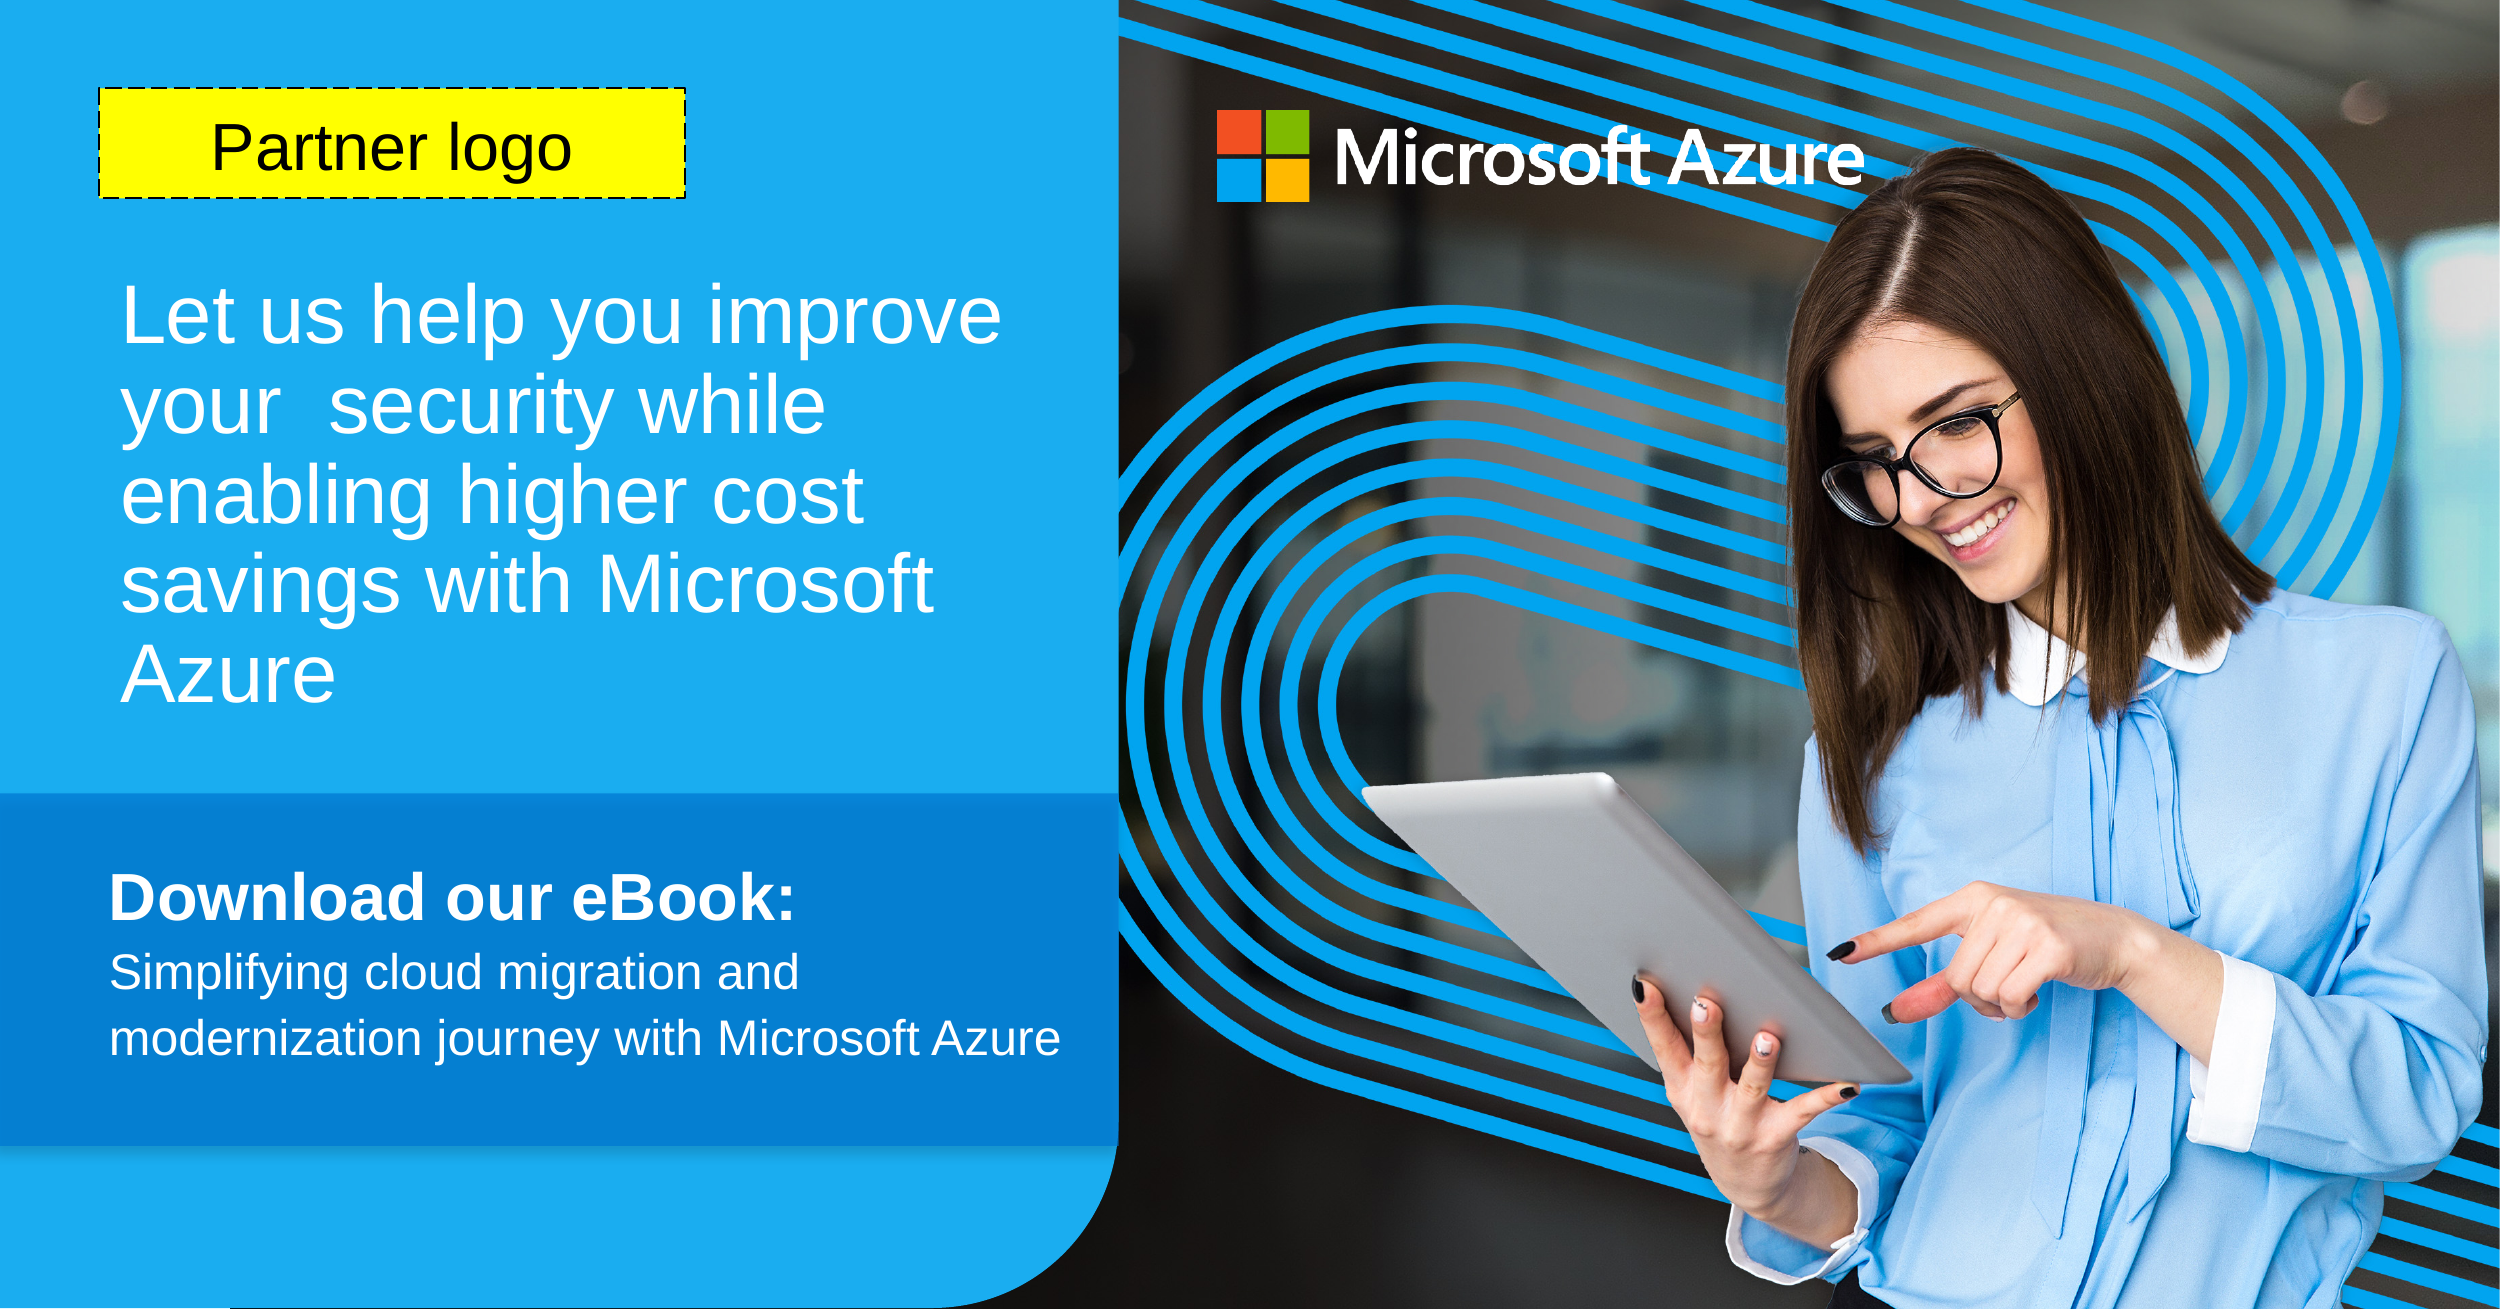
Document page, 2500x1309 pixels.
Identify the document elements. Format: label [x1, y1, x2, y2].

picture [0, 0, 2500, 1309]
text_box [0, 793, 1119, 1146]
